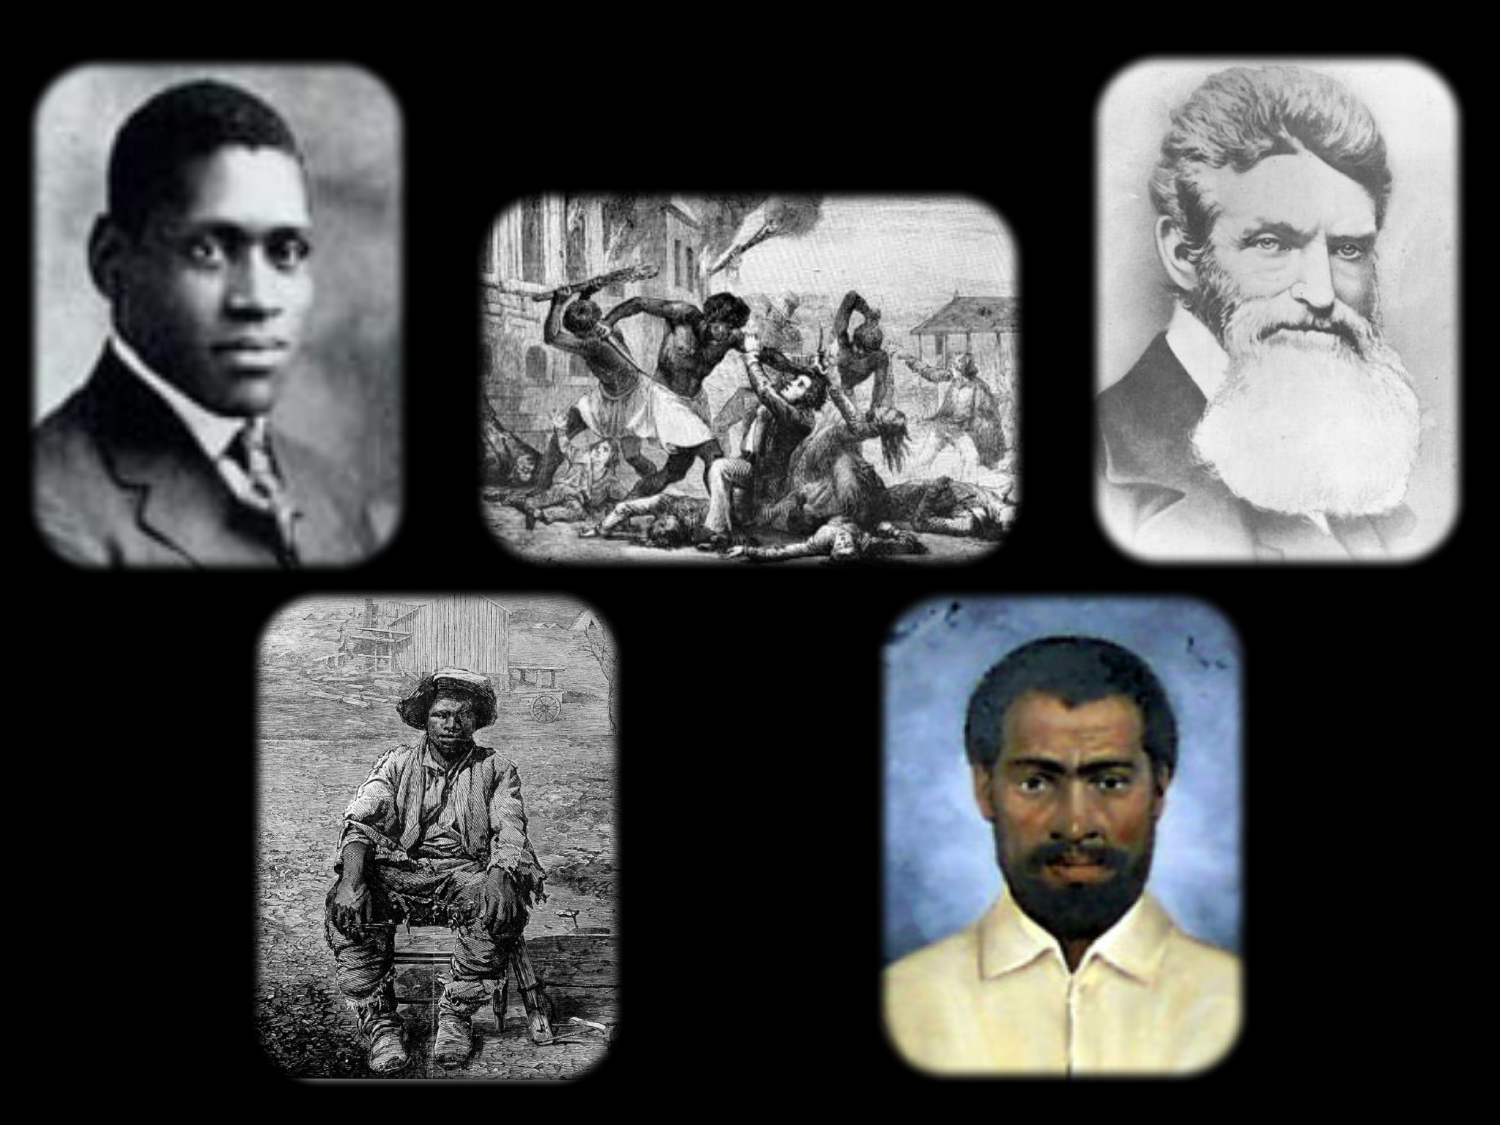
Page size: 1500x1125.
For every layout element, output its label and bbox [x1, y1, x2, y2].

picture [249, 587, 626, 1088]
picture [874, 587, 1251, 1084]
picture [1087, 49, 1468, 571]
picture [474, 187, 1026, 570]
picture [25, 55, 411, 575]
